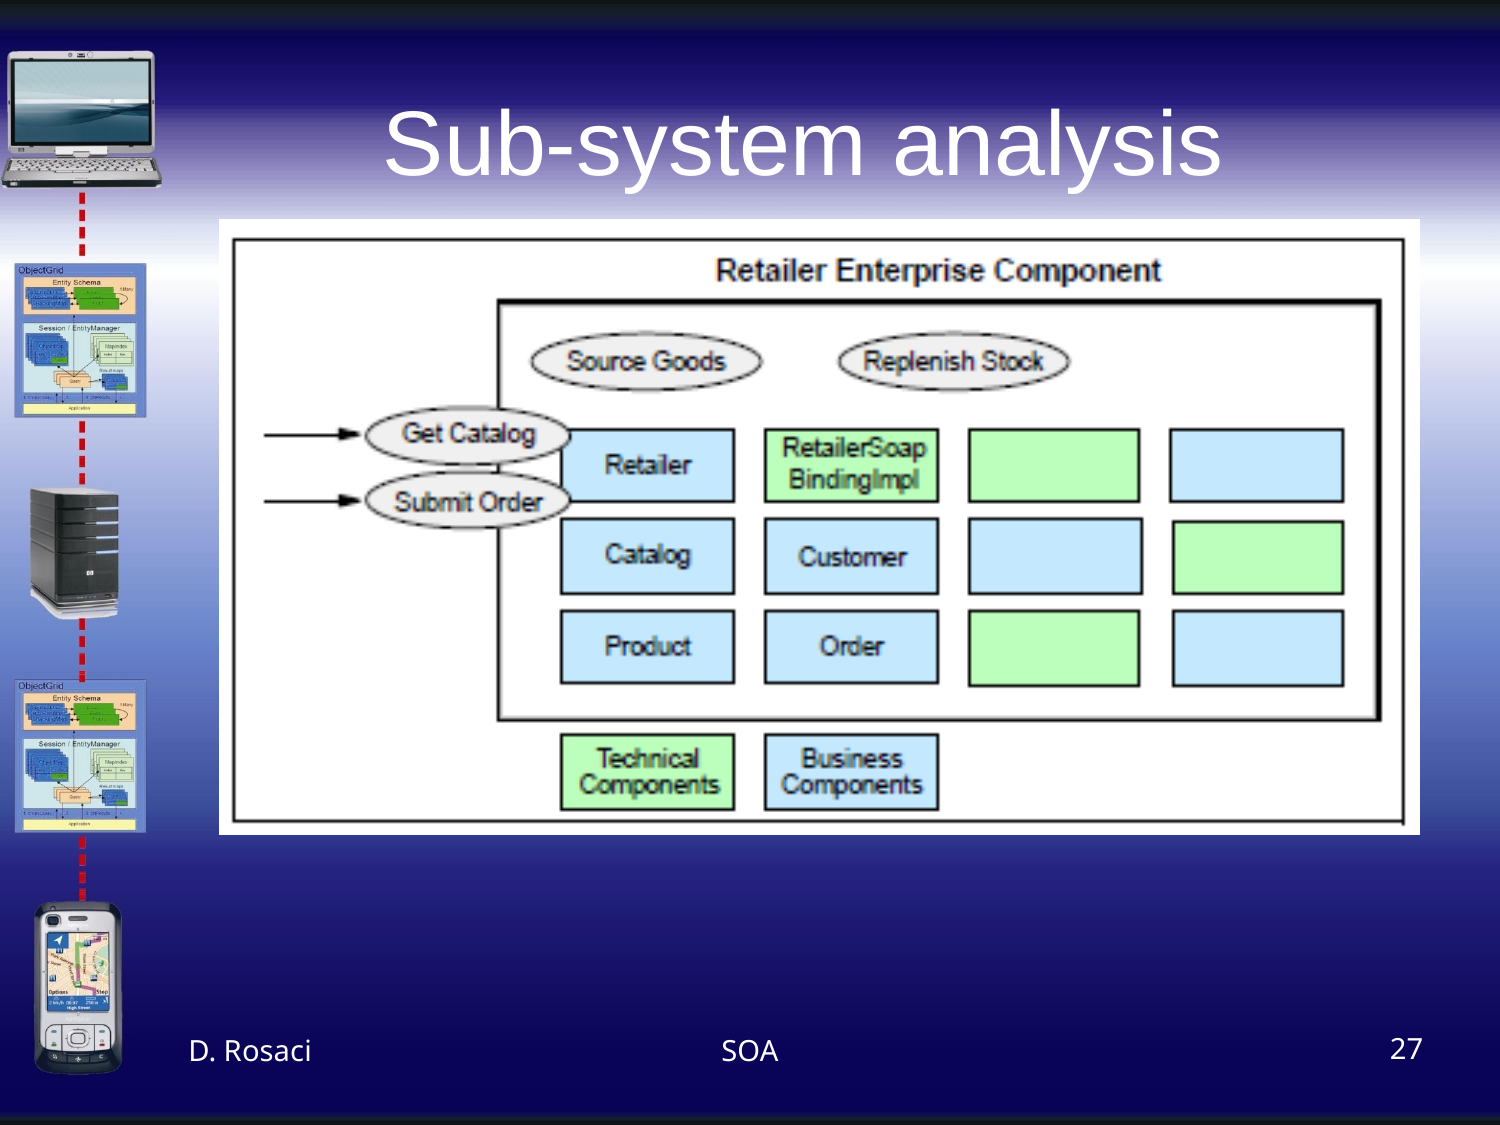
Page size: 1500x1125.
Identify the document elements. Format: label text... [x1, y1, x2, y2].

footer SOA [512, 1024, 988, 1103]
picture [0, 0, 1500, 1125]
slide_number D. Rosaci [74, 1024, 426, 1103]
title Sub-system analysis [182, 44, 1426, 233]
